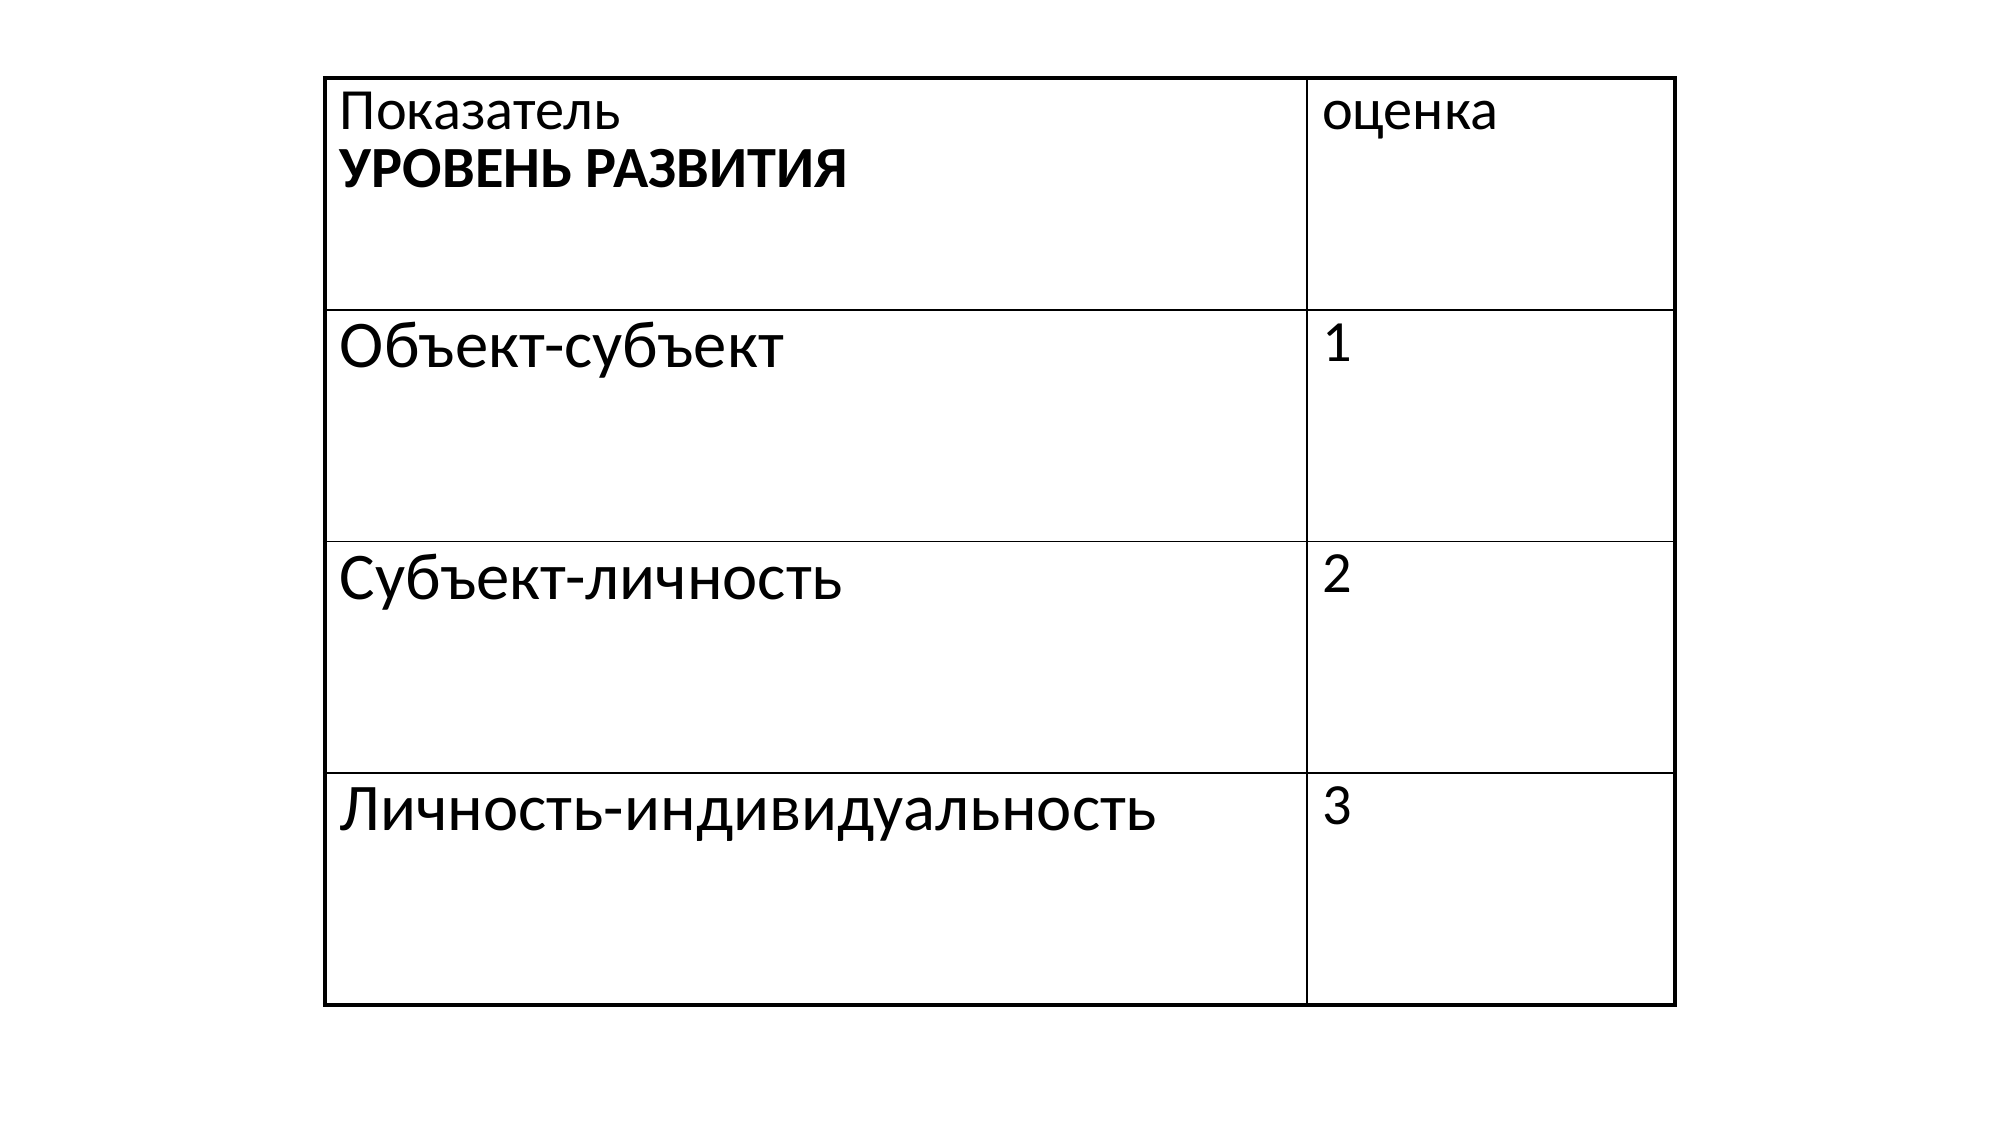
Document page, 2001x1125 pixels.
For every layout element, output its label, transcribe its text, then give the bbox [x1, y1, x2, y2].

table_cell Субъект-личность [327, 542, 1306, 772]
table_cell Личность-индивидуальность [327, 774, 1306, 1003]
table_cell Объект-субъект [327, 311, 1306, 541]
table_header оценка [1308, 80, 1673, 309]
table_cell 2 [1308, 542, 1673, 772]
table_cell 1 [1308, 311, 1673, 541]
table_cell 3 [1308, 774, 1673, 1003]
table_header Показатель УРОВЕНЬ РАЗВИТИЯ [327, 80, 1306, 309]
